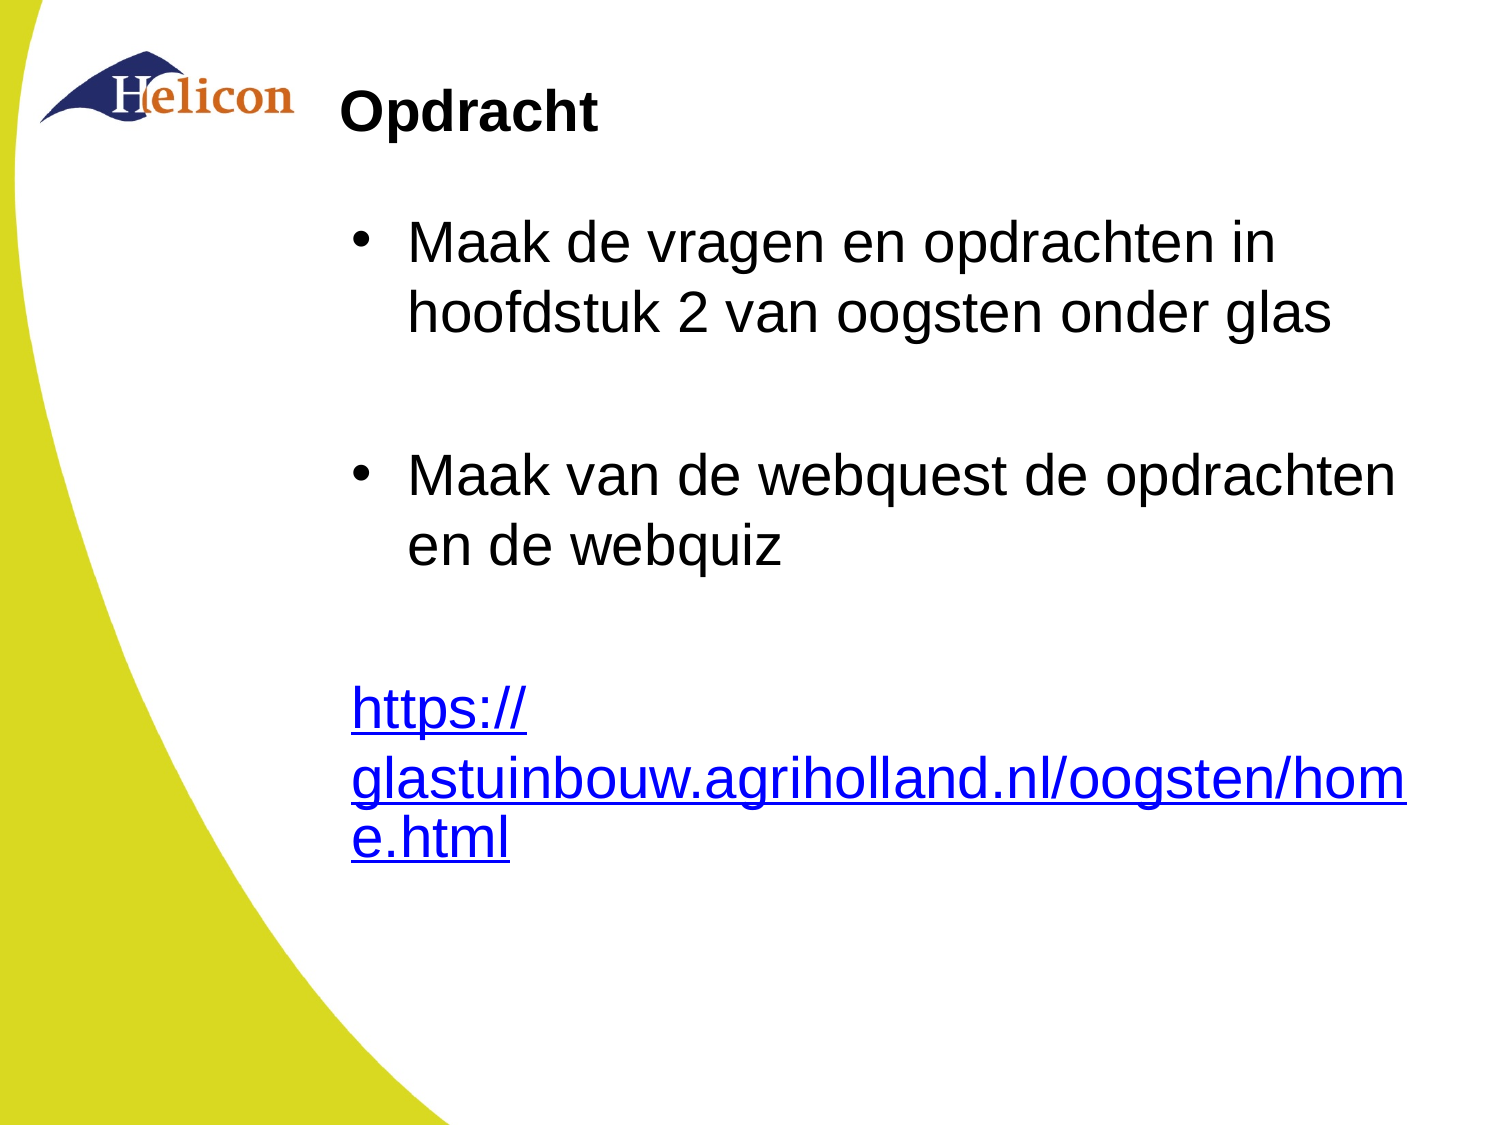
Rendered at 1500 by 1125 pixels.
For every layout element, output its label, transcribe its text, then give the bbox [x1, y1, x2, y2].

title Opdracht [324, 54, 1415, 161]
picture [0, 0, 1500, 1125]
list Maak de vragen en opdrachten in hoofdstuk 2 van oogsten onder glas Maak van de webquest de opdrachten en de webquiz https://glastuinbouw.agriholland.nl/oogsten/home.html [336, 196, 1425, 1005]
